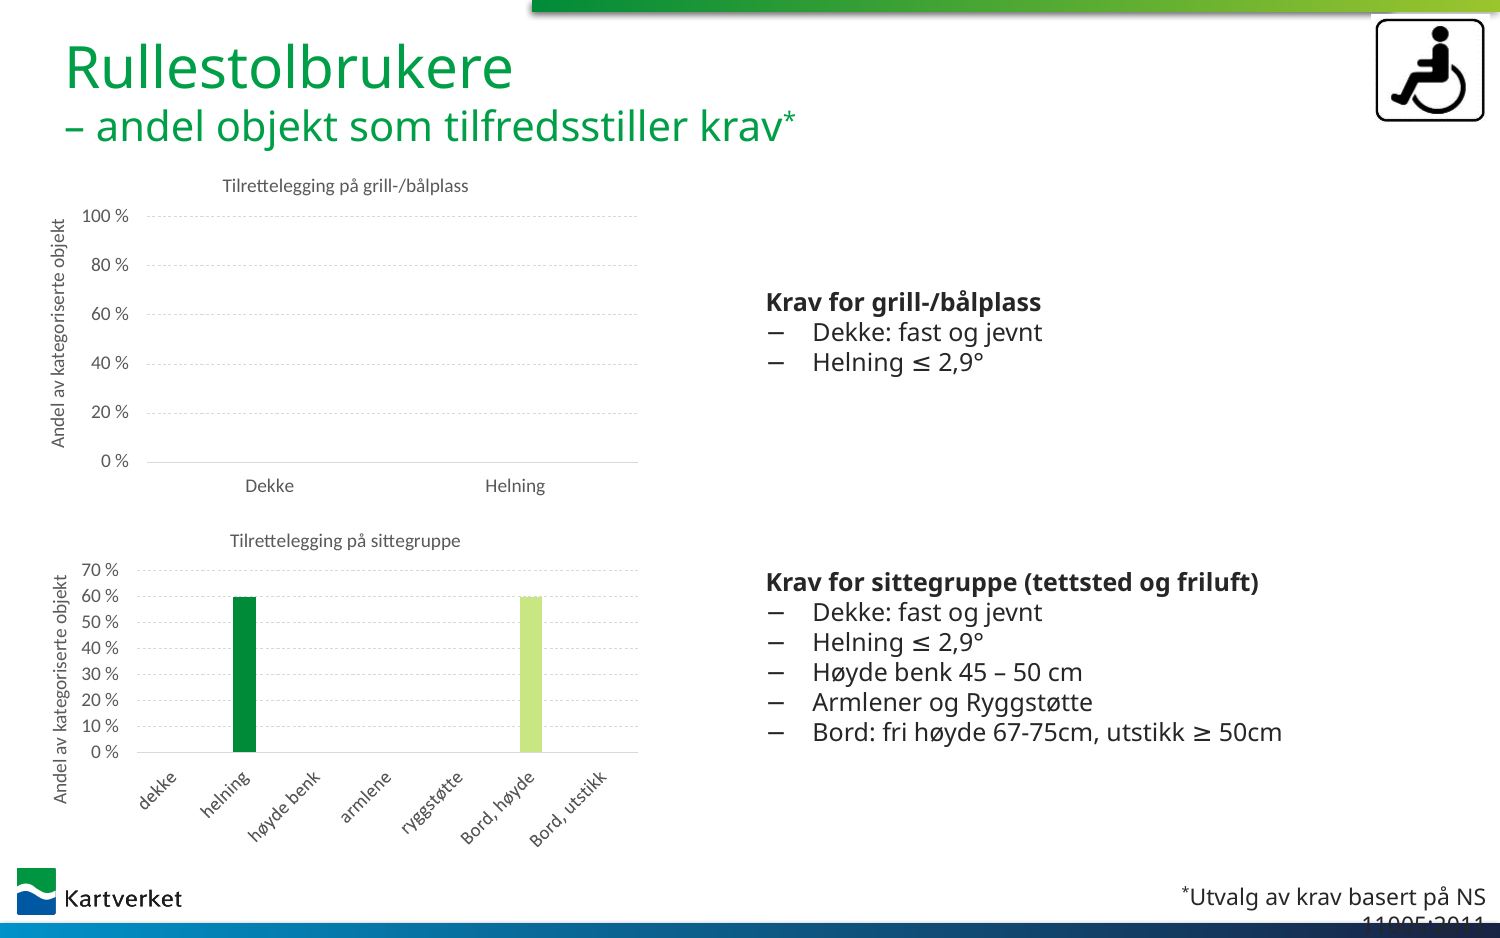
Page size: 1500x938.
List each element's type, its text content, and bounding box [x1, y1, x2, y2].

picture [1371, 13, 1491, 127]
text_box Krav for grill-/bålplass Dekke: fast og jevnt Helning ≤ 2,9° [750, 279, 1452, 384]
picture [41, 166, 650, 505]
text_box *Utvalg av krav basert på NS 11005:2011 [1068, 873, 1500, 938]
text_box Rullestolbrukere – andel objekt som tilfredsstiller krav* [49, 14, 1431, 158]
text_box Krav for sittegruppe (tettsted og friluft) Dekke: fast og jevnt Helning ≤ 2,9° Høyde benk 45 – 50 cm Armlener og Ryggstøtte Bord: fri høyde 67-75cm, utstikk ≥ 50cm [750, 559, 1500, 754]
picture [41, 520, 650, 859]
